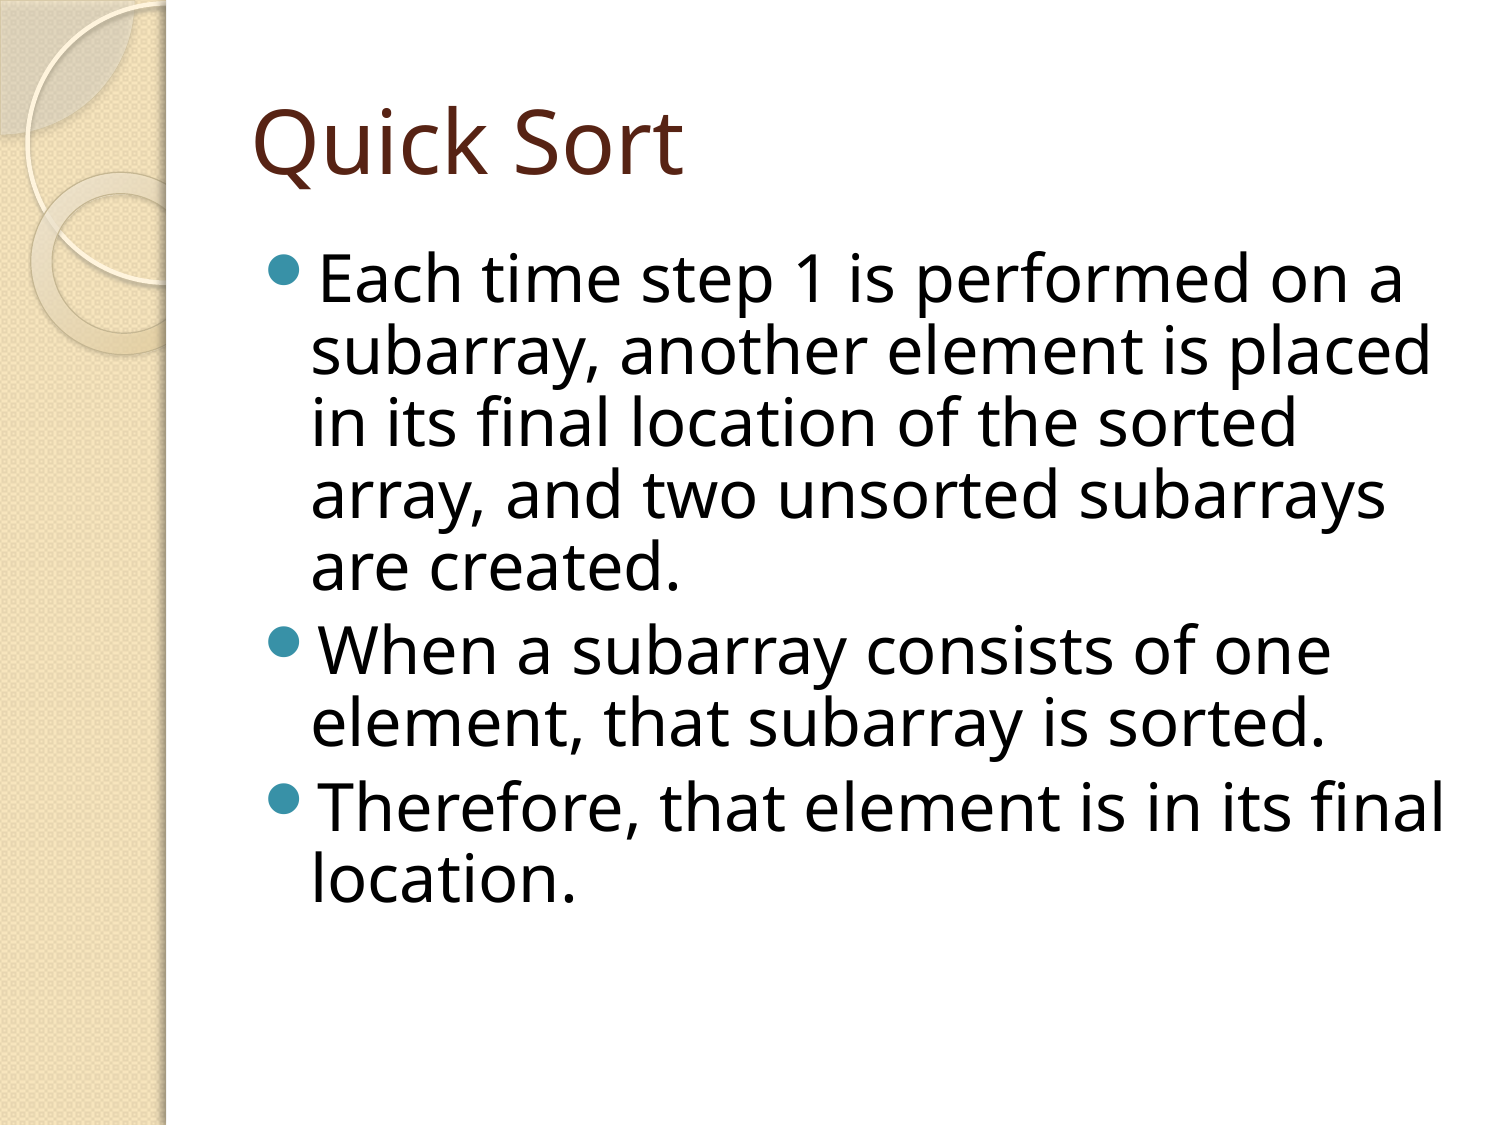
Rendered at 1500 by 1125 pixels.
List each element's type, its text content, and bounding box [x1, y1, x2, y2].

title Quick Sort [235, 45, 1466, 233]
list Each time step 1 is performed on a subarray, another element is placed in its final location of the sorted array, and two unsorted subarrays are created. When a subarray consists of one element, that subarray is sorted. Therefore, that element is in its final location. [235, 237, 1466, 1026]
